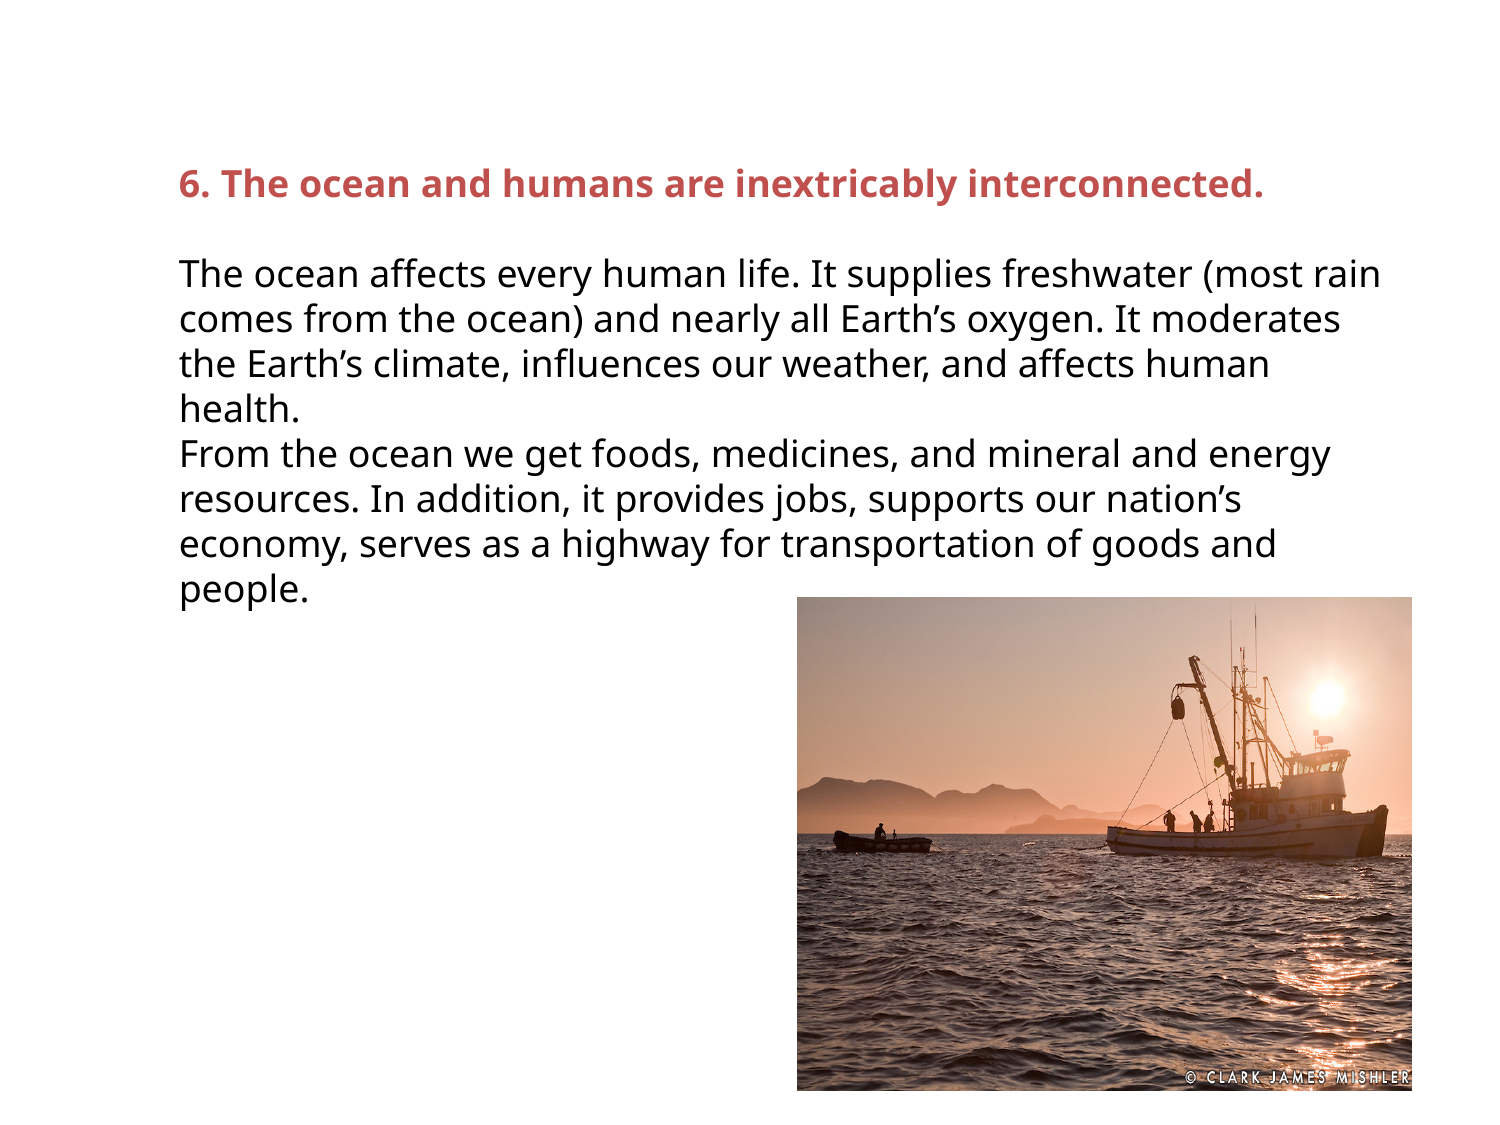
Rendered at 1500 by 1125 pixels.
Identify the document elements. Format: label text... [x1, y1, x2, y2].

text_box 6. The ocean and humans are inextricably interconnected. The ocean affects every human life. It supplies freshwater (most rain comes from the ocean) and nearly all Earth’s oxygen. It moderates the Earth’s climate, influences our weather, and affects human health. From the ocean we get foods, medicines, and mineral and energy resources. In addition, it provides jobs, supports our nation’s economy, serves as a highway for transportation of goods and people. [164, 152, 1407, 618]
picture [796, 597, 1412, 1091]
